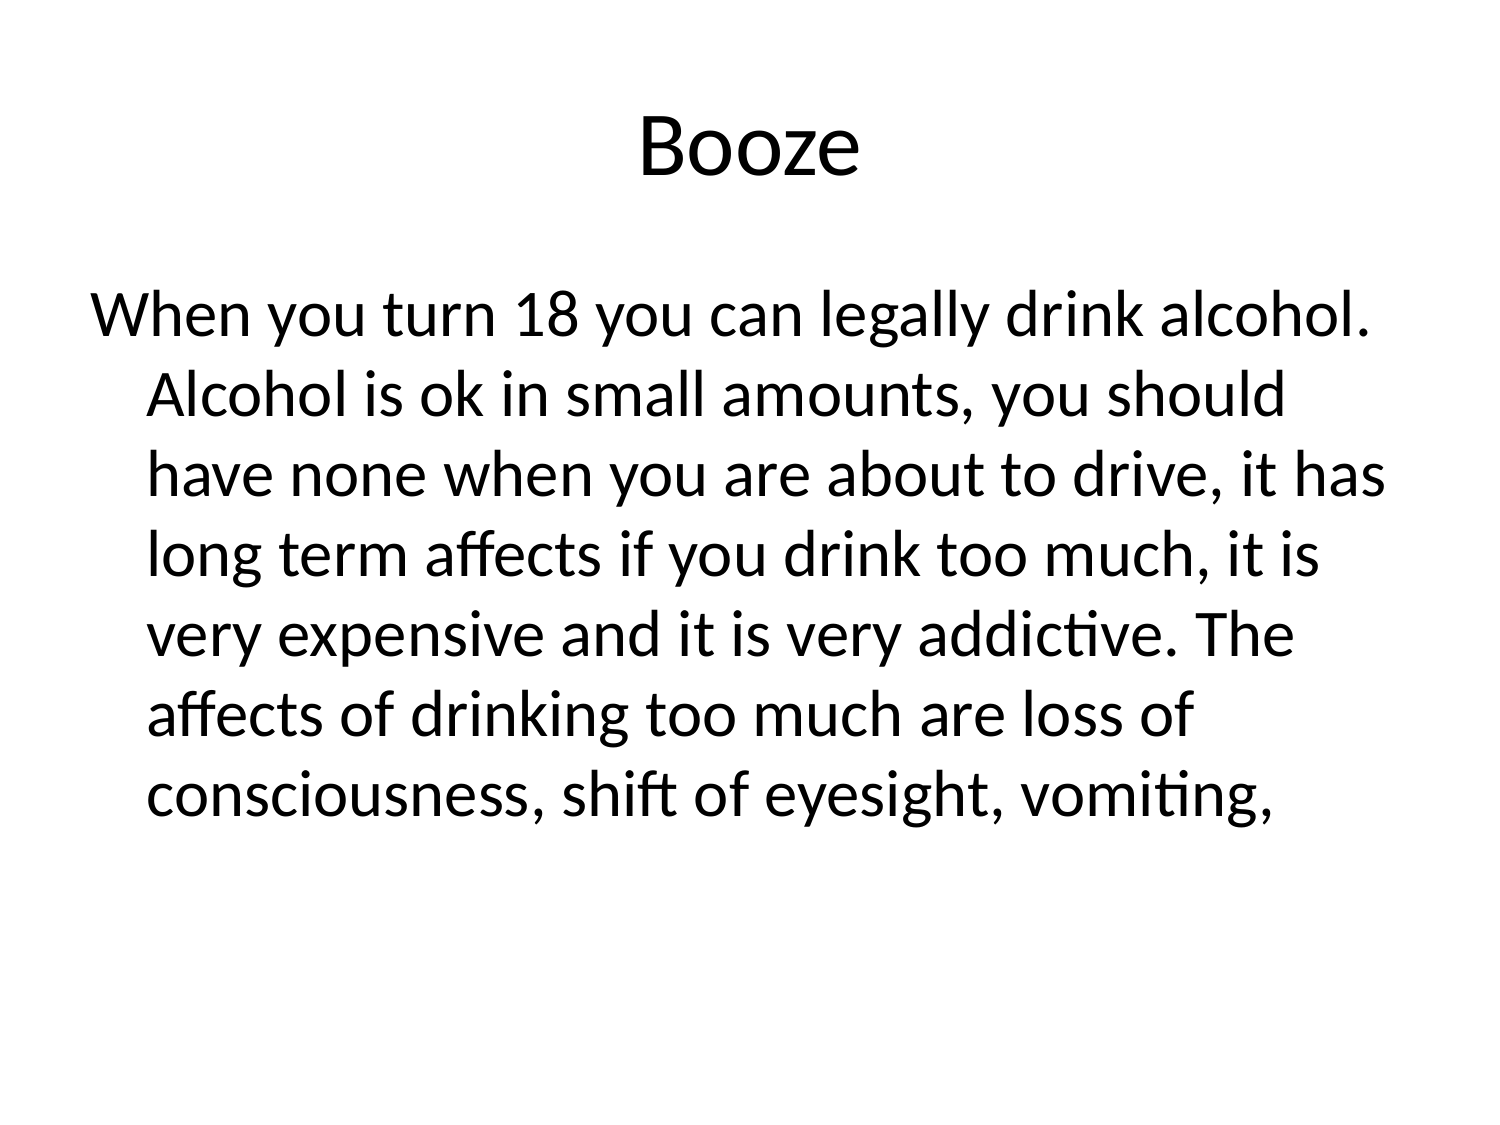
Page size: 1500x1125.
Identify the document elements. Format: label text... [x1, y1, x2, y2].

title Booze [75, 45, 1425, 233]
list When you turn 18 you can legally drink alcohol. Alcohol is ok in small amounts, you should have none when you are about to drive, it has long term affects if you drink too much, it is very expensive and it is very addictive. The affects of drinking too much are loss of consciousness, shift of eyesight, vomiting, [75, 262, 1425, 1005]
